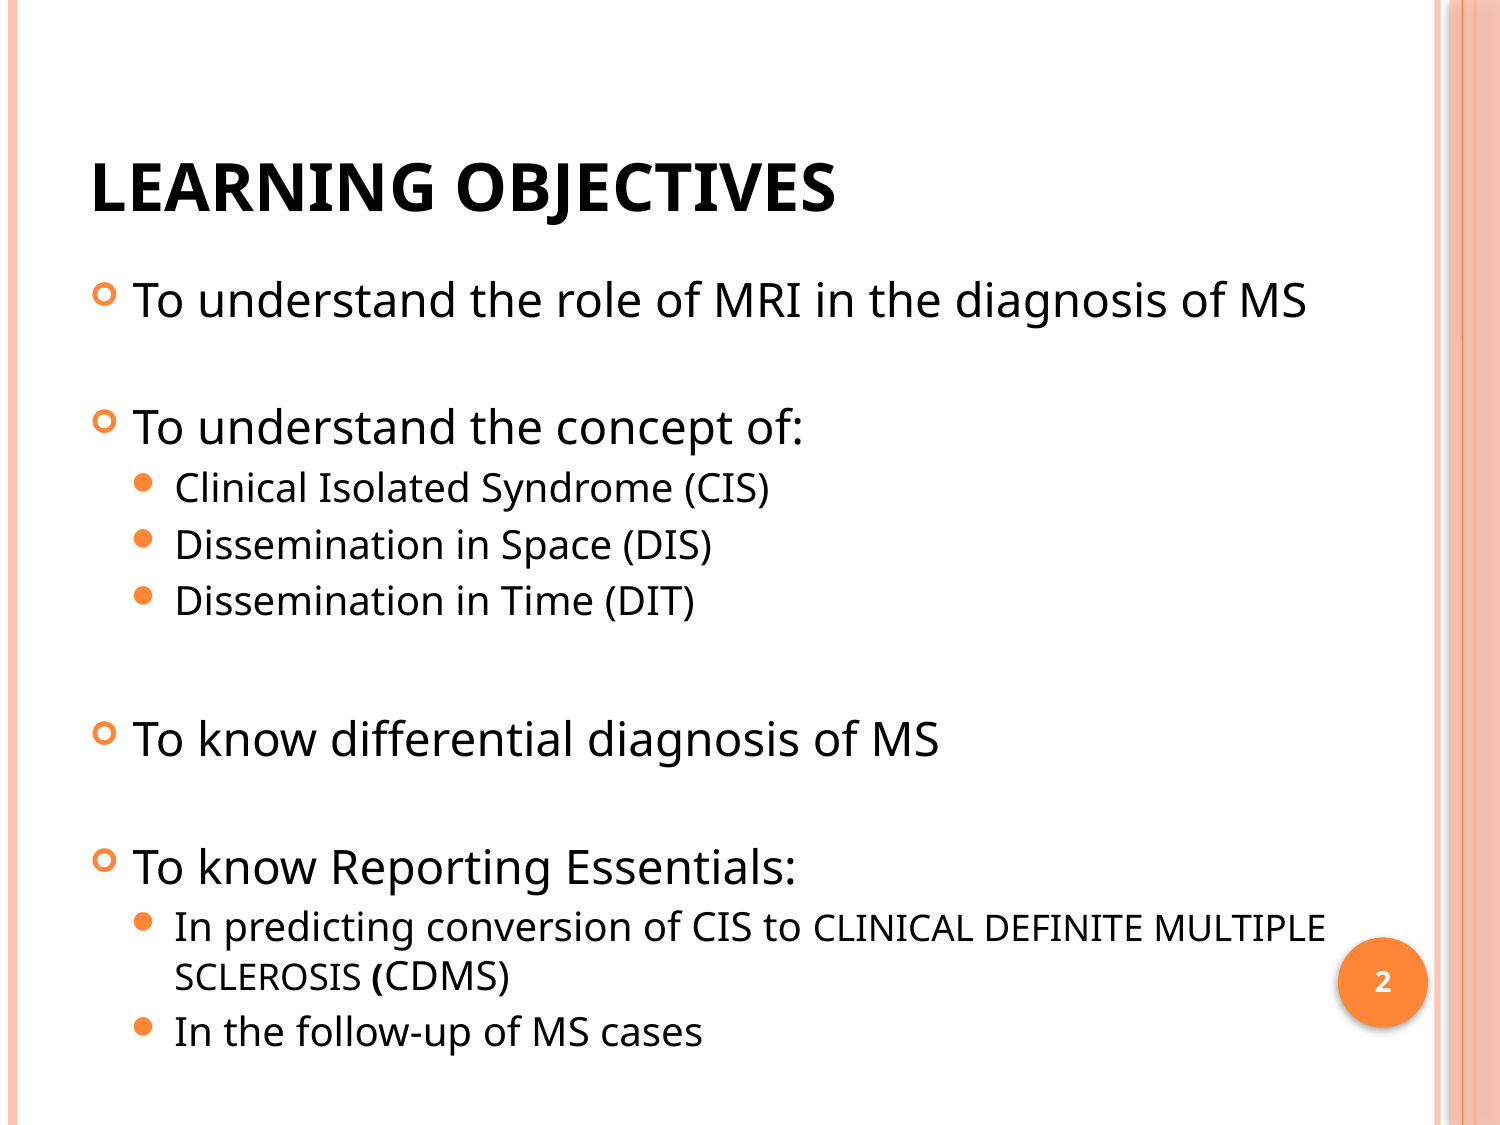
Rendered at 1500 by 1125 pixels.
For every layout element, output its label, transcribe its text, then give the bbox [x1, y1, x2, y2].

title Learning objectives [75, 45, 1300, 233]
list To understand the role of MRI in the diagnosis of MS To understand the concept of: Clinical Isolated Syndrome (CIS) Dissemination in Space (DIS) Dissemination in Time (DIT) To know differential diagnosis of MS To know Reporting Essentials: In predicting conversion of CIS to CLINICAL DEFINITE MULTIPLE SCLEROSIS (CDMS) In the follow-up of MS cases [75, 262, 1396, 1062]
slide_number 2 [1333, 940, 1434, 1027]
